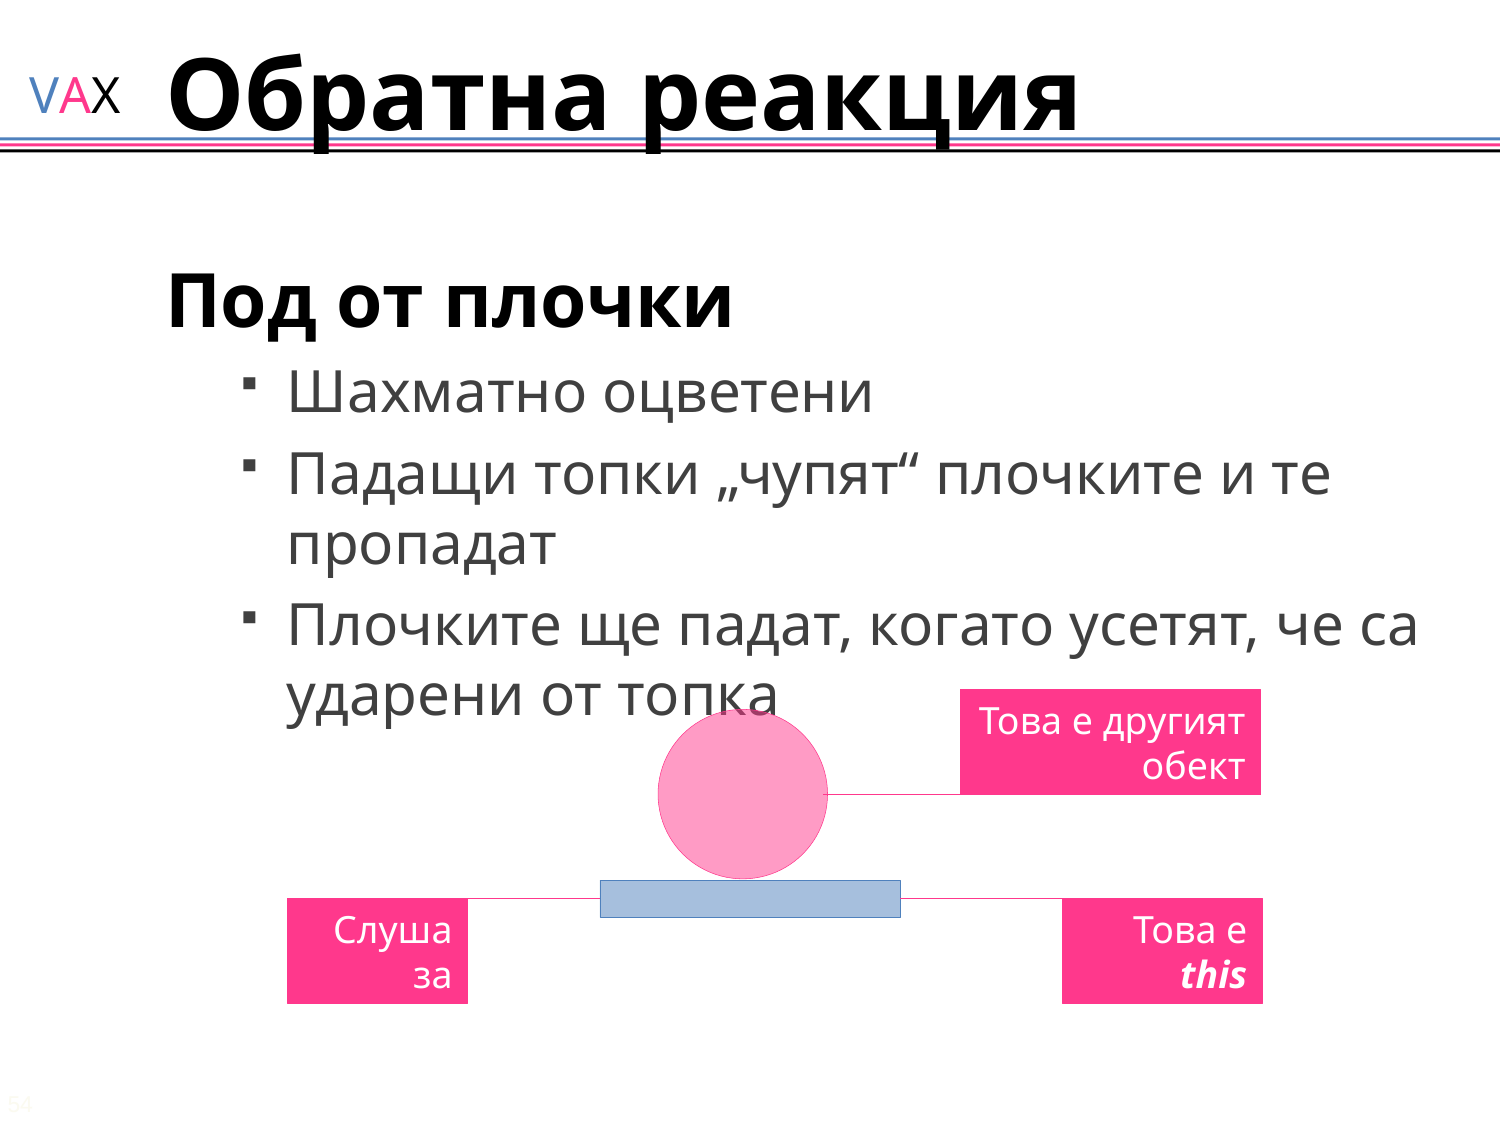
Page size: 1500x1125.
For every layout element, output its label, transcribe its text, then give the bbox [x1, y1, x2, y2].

title Обратна реакция [0, 37, 1500, 144]
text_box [287, 898, 601, 1004]
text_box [899, 898, 1263, 1004]
text_box [598, 878, 902, 920]
text_box [655, 707, 830, 881]
list Под от плочки Шахматно оцветени Падащи топки „чупят“ плочките и те пропадат Плочките ще падат, когато усетят, че са ударени от топка [150, 200, 1488, 1113]
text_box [822, 689, 1261, 795]
